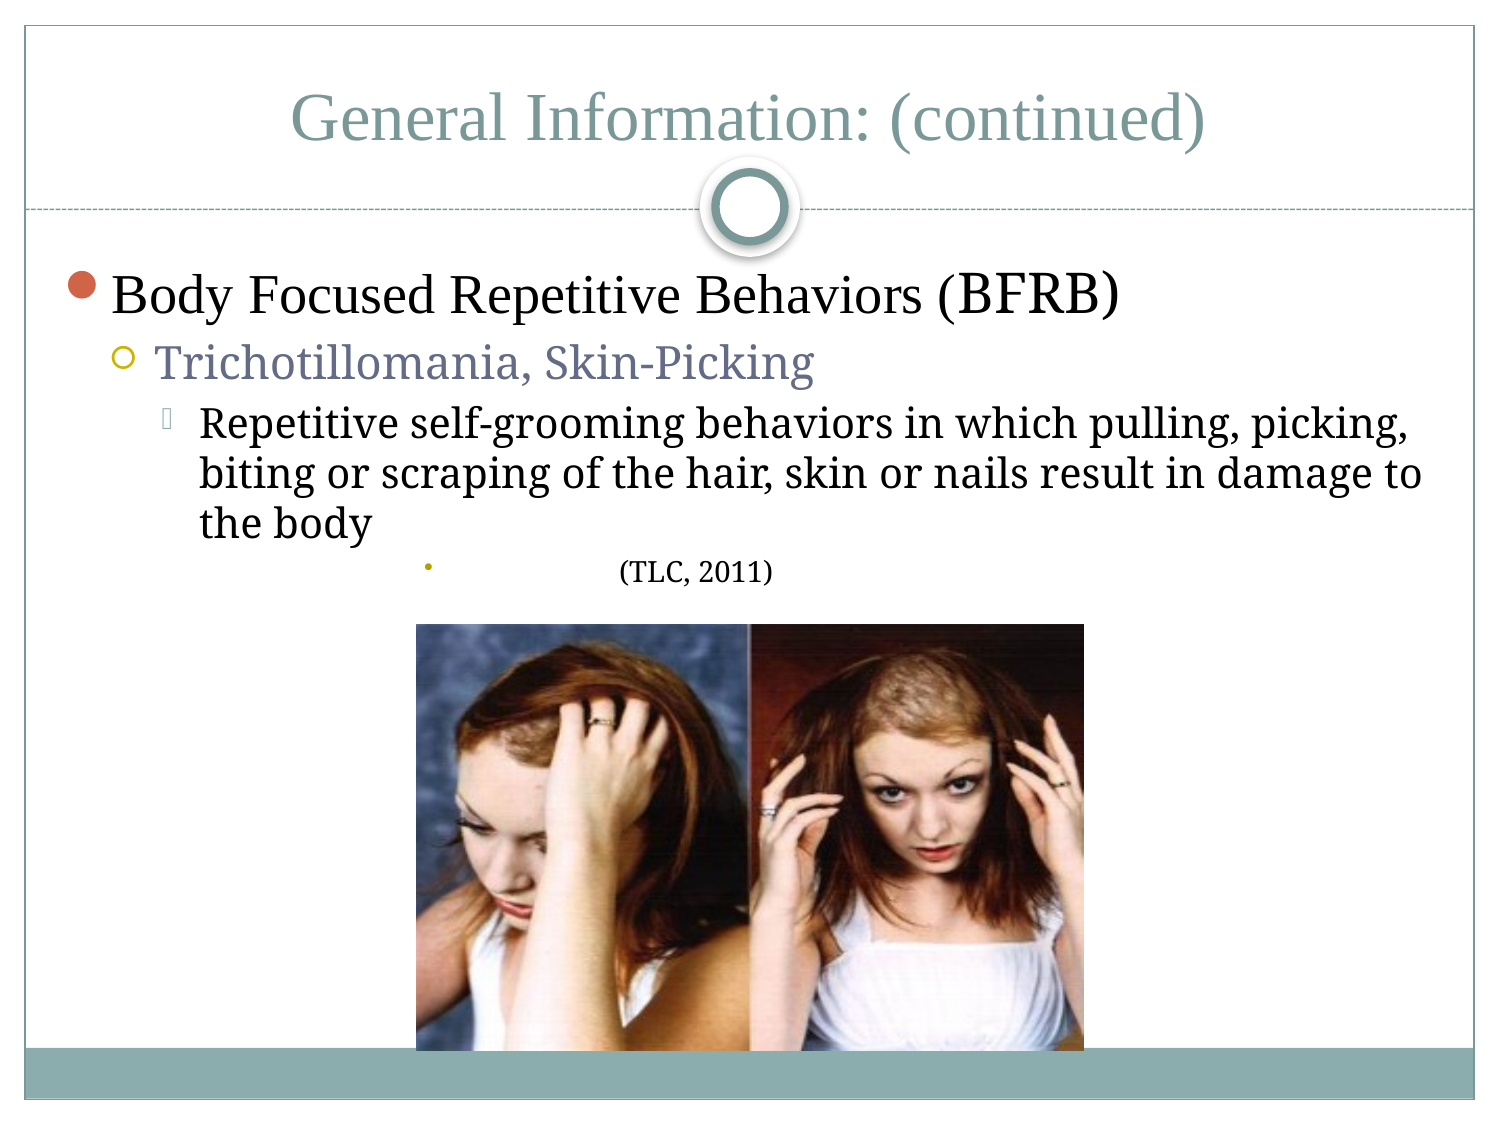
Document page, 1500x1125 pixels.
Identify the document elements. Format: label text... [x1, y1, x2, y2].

title General Information: (continued) [49, 37, 1450, 162]
list Body Focused Repetitive Behaviors (BFRB) Trichotillomania, Skin-Picking Repetitive self-grooming behaviors in which pulling, picking, biting or scraping of the hair, skin or nails result in damage to the body (TLC, 2011) [49, 249, 1450, 1005]
picture [416, 624, 1084, 1051]
